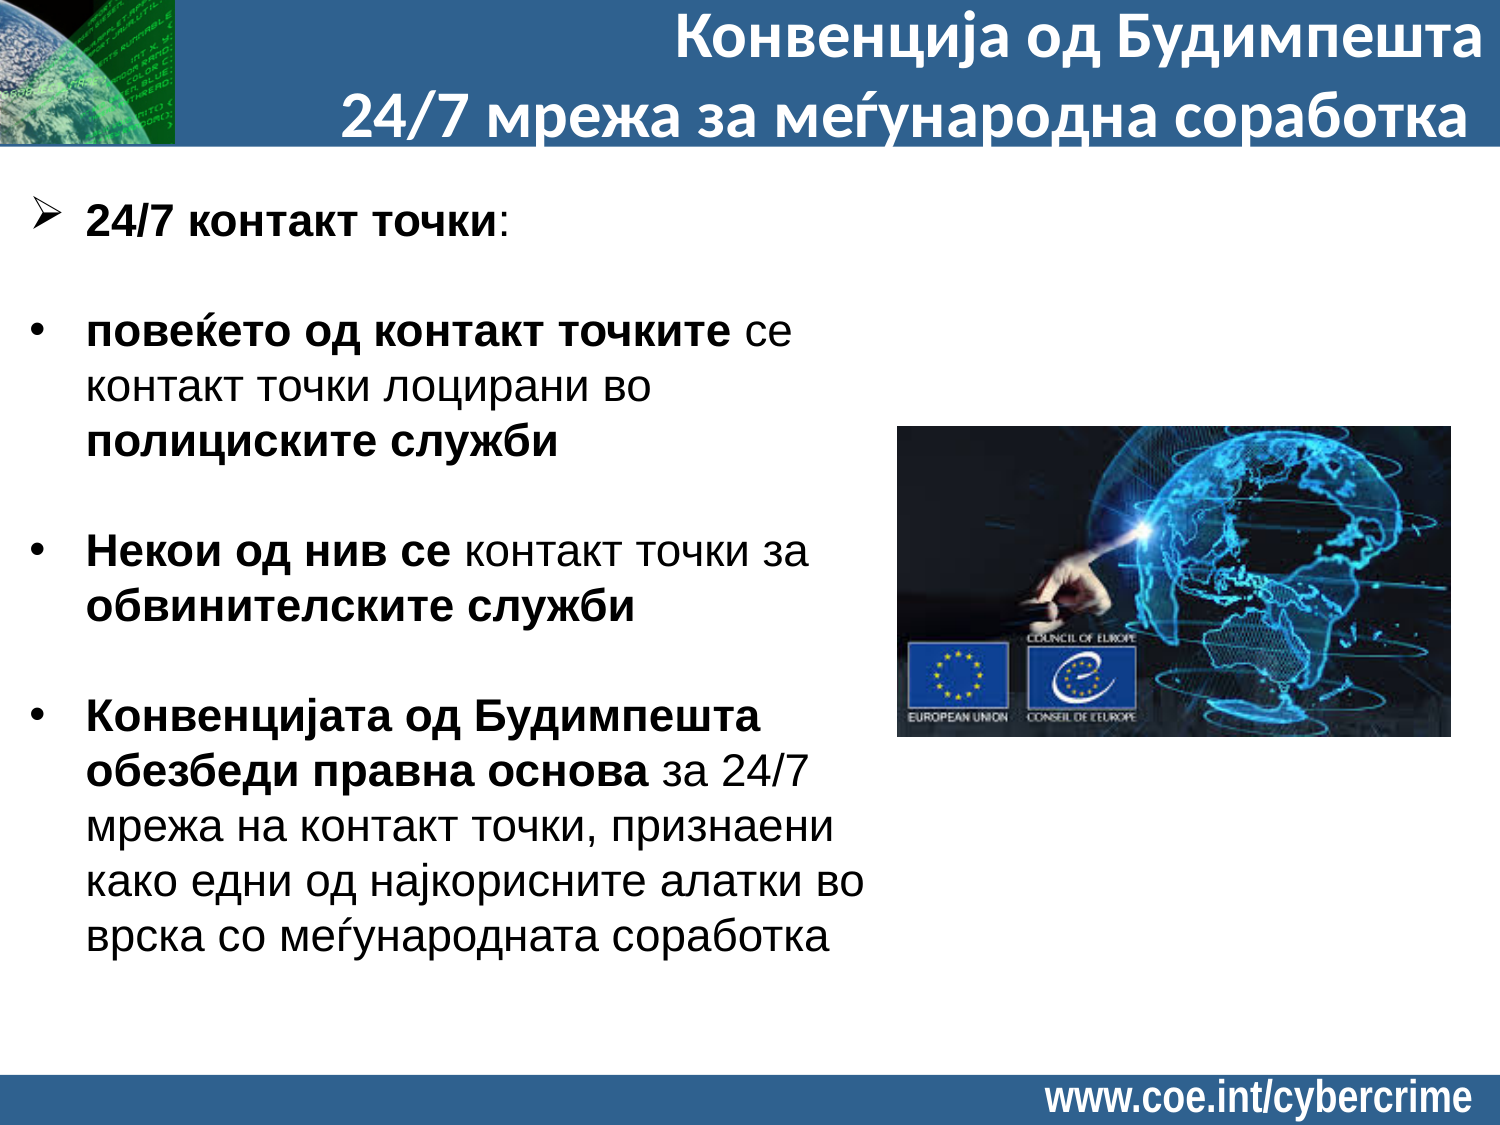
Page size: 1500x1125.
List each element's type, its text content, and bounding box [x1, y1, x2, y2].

picture [897, 426, 1451, 737]
text_box Конвенција од Будимпешта 24/7 мрежа за меѓународна соработка [177, 0, 1500, 149]
text_box 24/7 контакт точки: повеќето од контакт точките се контакт точки лоцирани во полициските служби Некои од нив се контакт точки за обвинителските служби Конвенцијата од Будимпешта обезбеди правна основа за 24/7 мрежа на контакт точки, признаени како едни од најкорисните алатки во врска со меѓународната соработка [14, 183, 906, 969]
picture [0, 0, 175, 144]
text_box [0, 1073, 1030, 1125]
text_box www.coe.int/cybercrime [1030, 1059, 1500, 1125]
